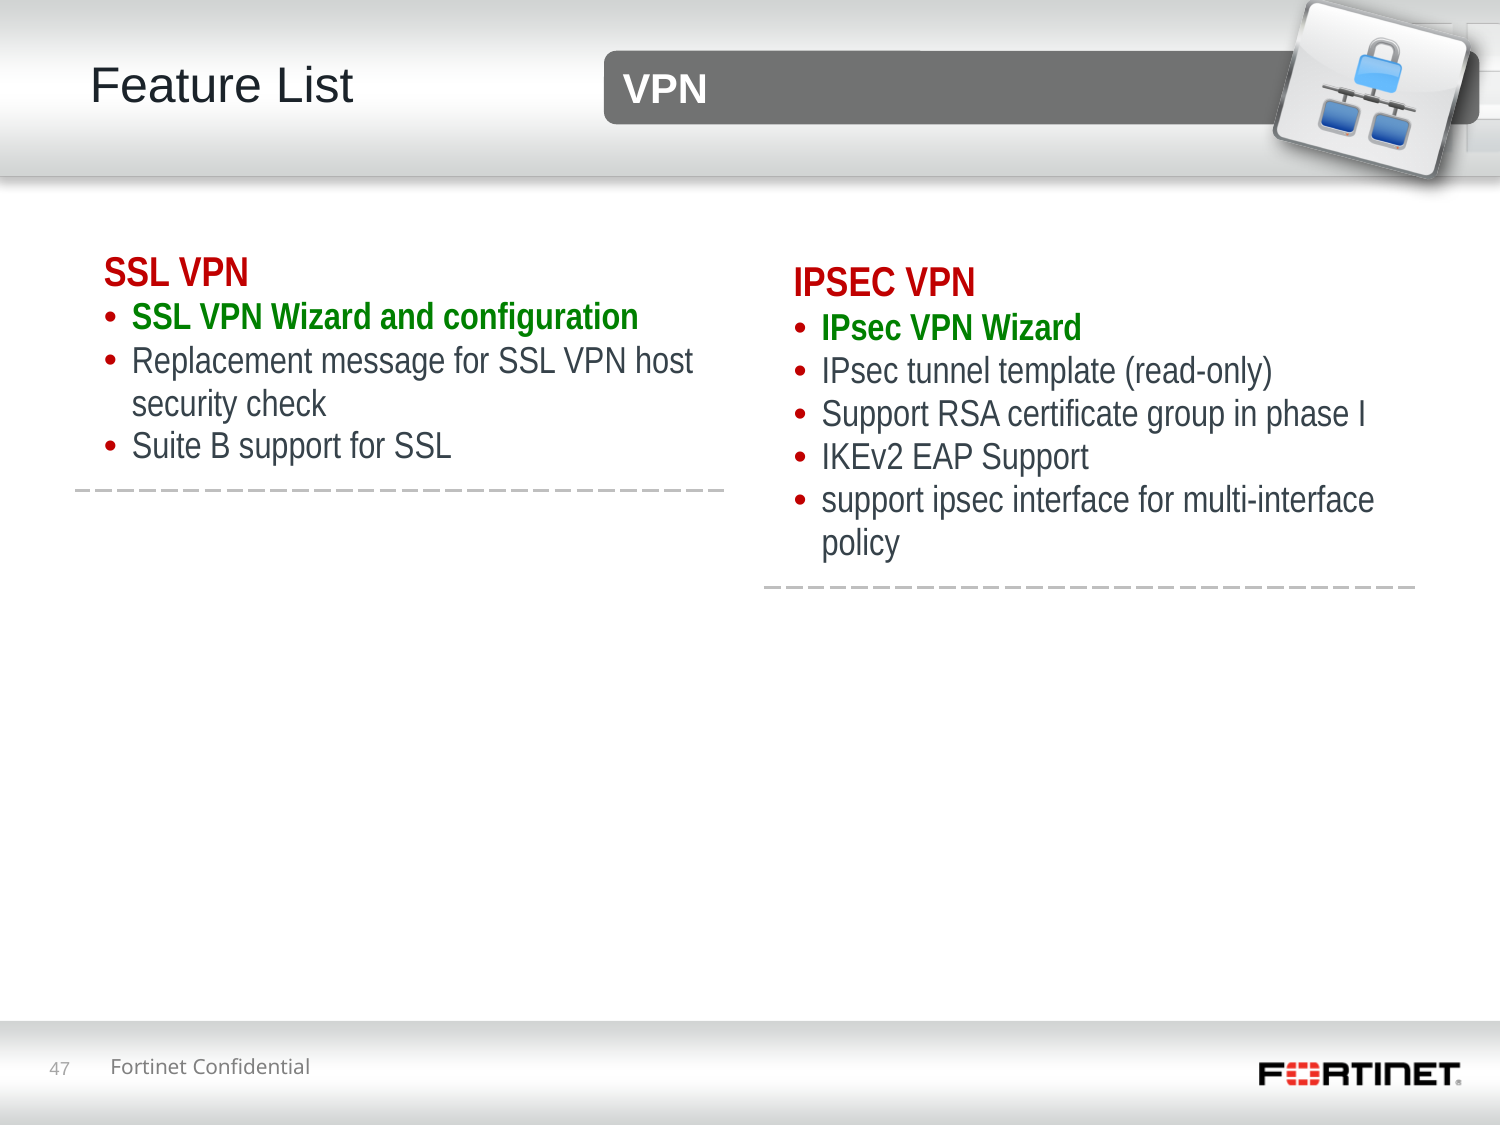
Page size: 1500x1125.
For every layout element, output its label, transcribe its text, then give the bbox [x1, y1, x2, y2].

picture [0, 0, 1500, 1125]
table_header SSL VPN SSL VPN Wizard and configuration Replacement message for SSL VPN host security check Suite B support for SSL [75, 240, 727, 491]
table_header IPSEC VPN IPsec VPN Wizard IPsec tunnel template (read-only) Support RSA certificate group in phase I IKEv2 EAP Support support ipsec interface for multi-interface policy [764, 250, 1418, 587]
text_box VPN [603, 50, 1281, 125]
text_box VPN [1475, 104, 1480, 122]
title Feature List [75, 45, 1281, 138]
